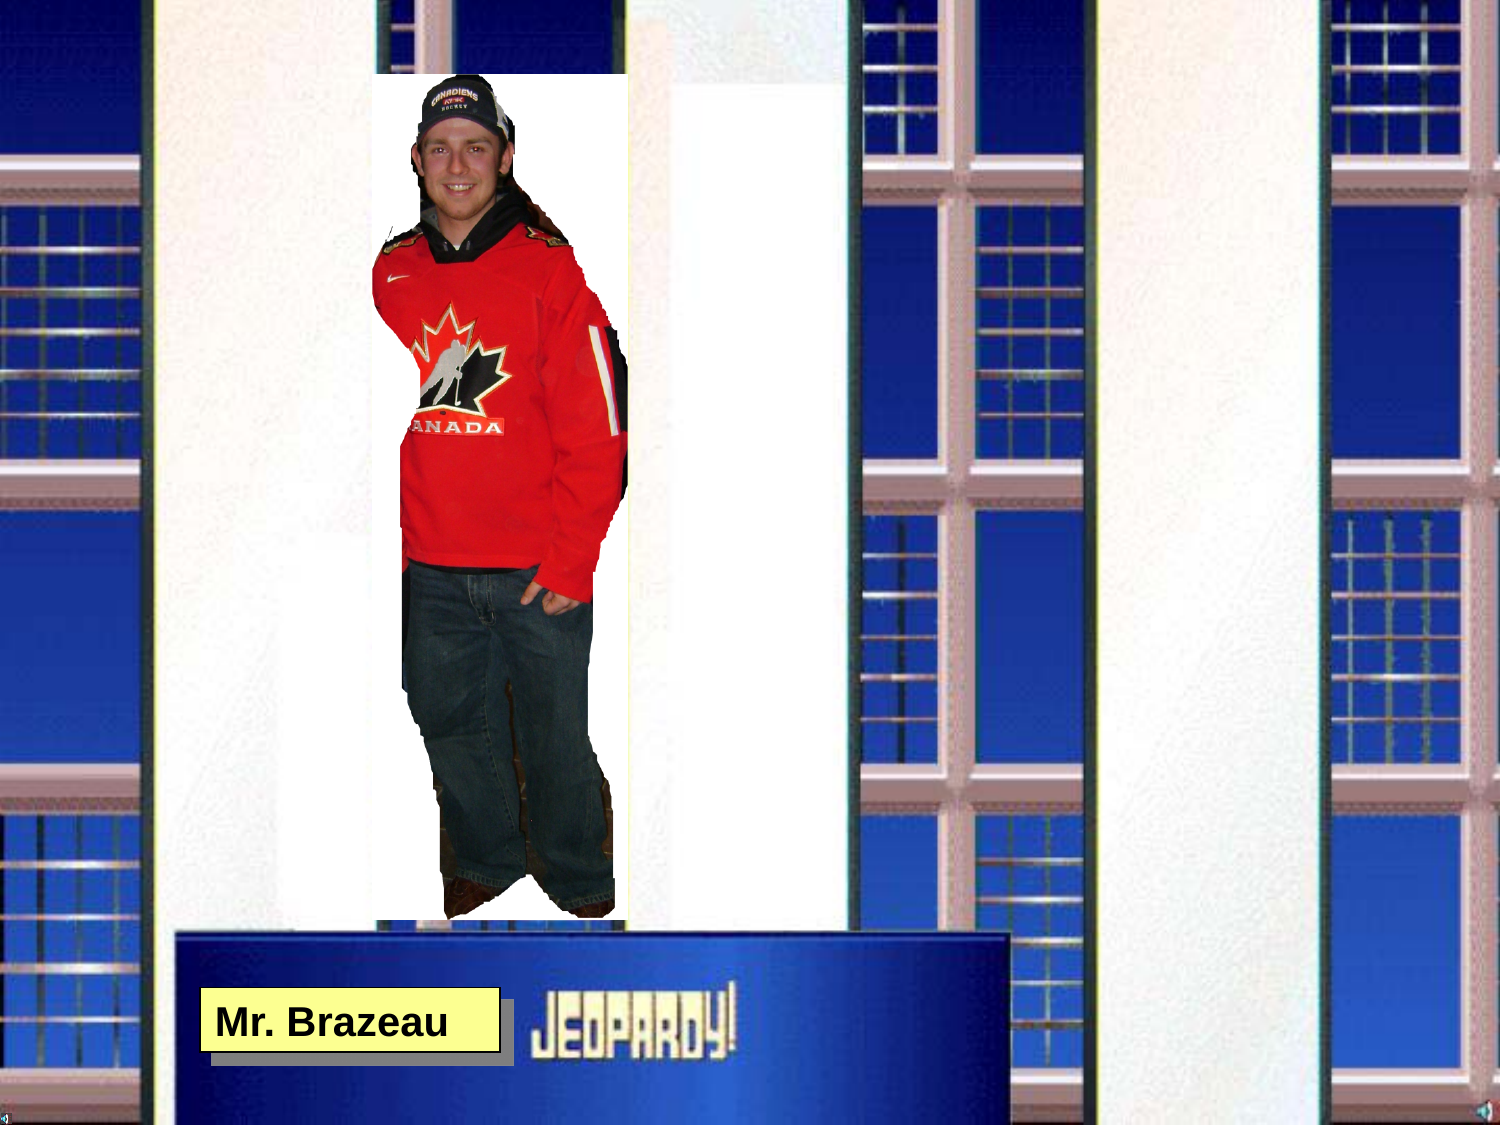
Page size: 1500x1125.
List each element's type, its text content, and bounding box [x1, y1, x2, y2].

text_box Mr. Brazeau [199, 987, 500, 1053]
picture [0, 0, 1500, 1125]
